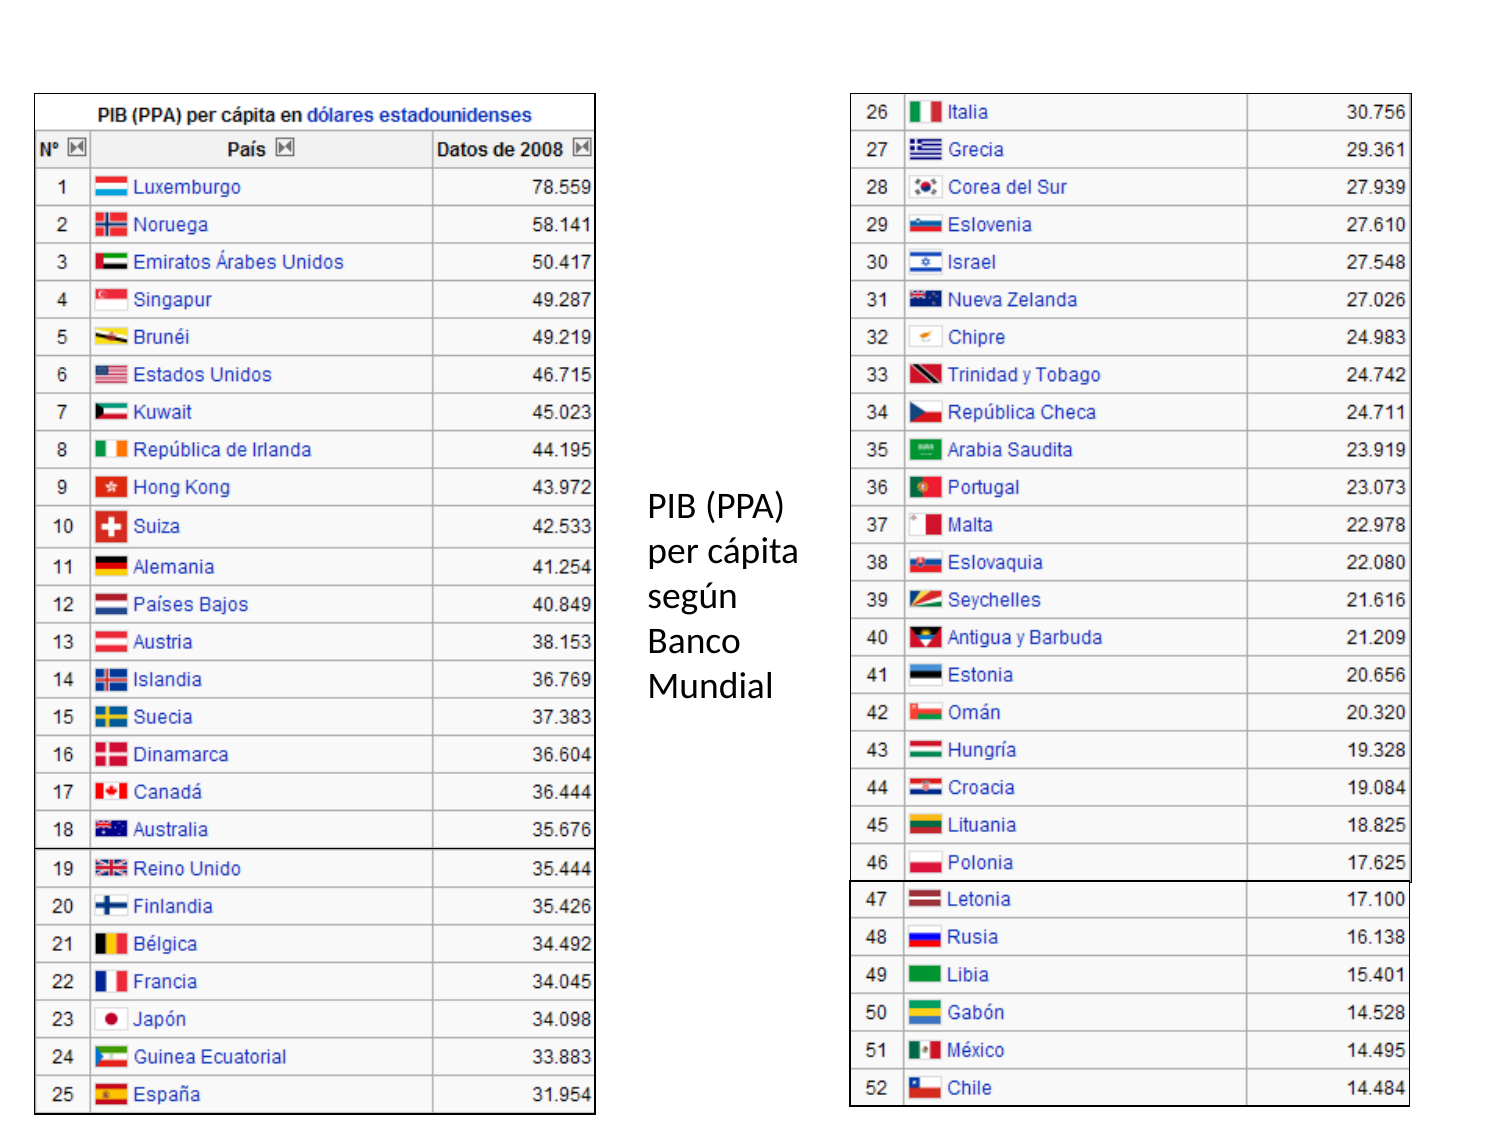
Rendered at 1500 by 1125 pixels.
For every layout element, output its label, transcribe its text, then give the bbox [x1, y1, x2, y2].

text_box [850, 94, 1411, 1106]
text_box PIB (PPA) per cápita según Banco Mundial [632, 473, 832, 714]
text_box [34, 94, 595, 1114]
